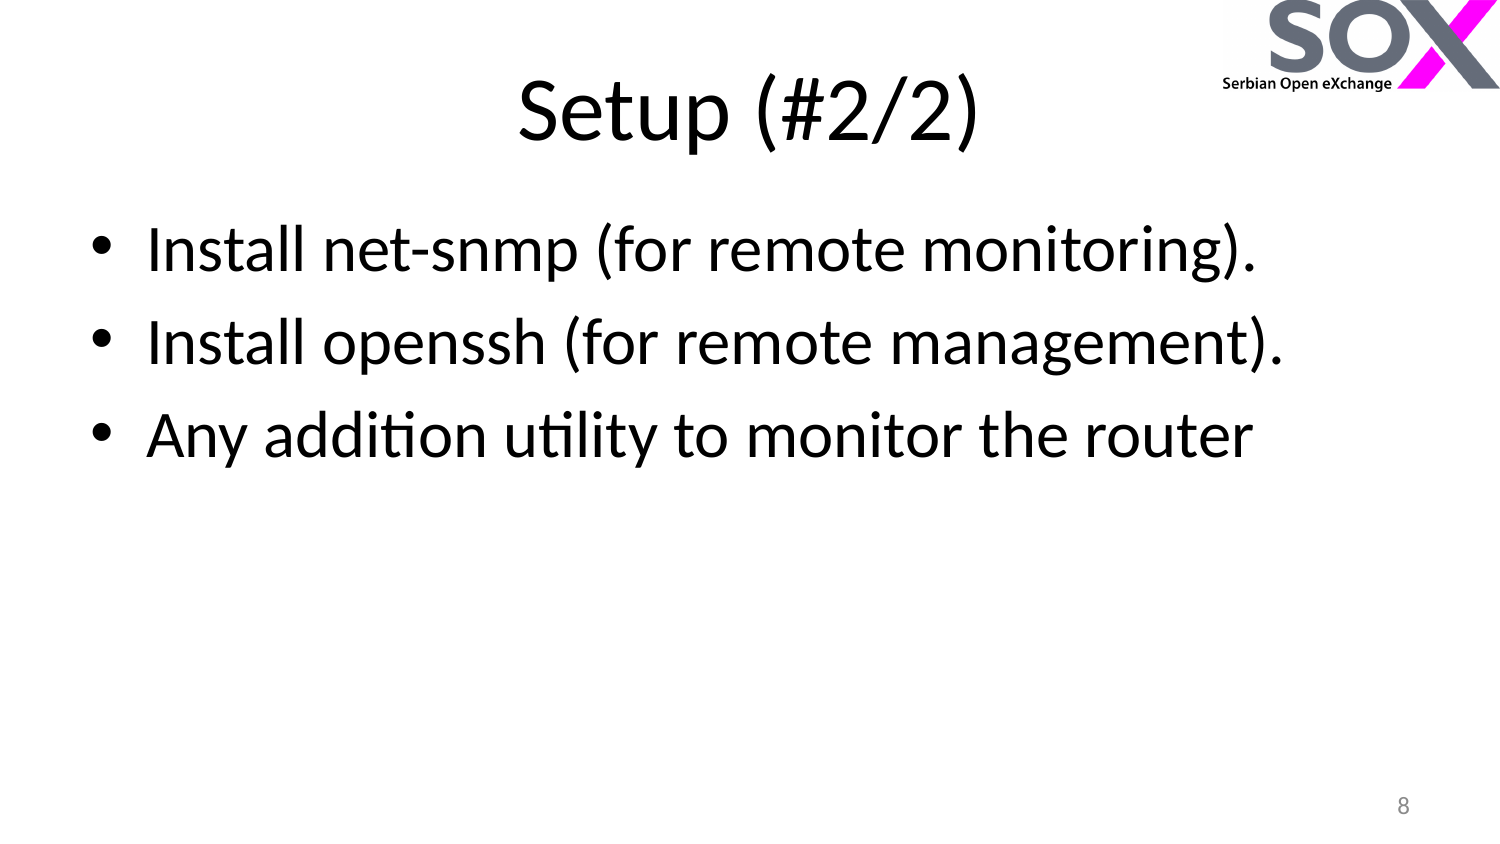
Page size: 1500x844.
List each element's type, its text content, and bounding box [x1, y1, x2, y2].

list Install net-snmp (for remote monitoring). Install openssh (for remote management). Any addition utility to monitor the router [75, 196, 1425, 754]
picture [1223, 0, 1500, 92]
title Setup (#2/2) [75, 33, 1425, 175]
slide_number 8 [1074, 782, 1425, 827]
